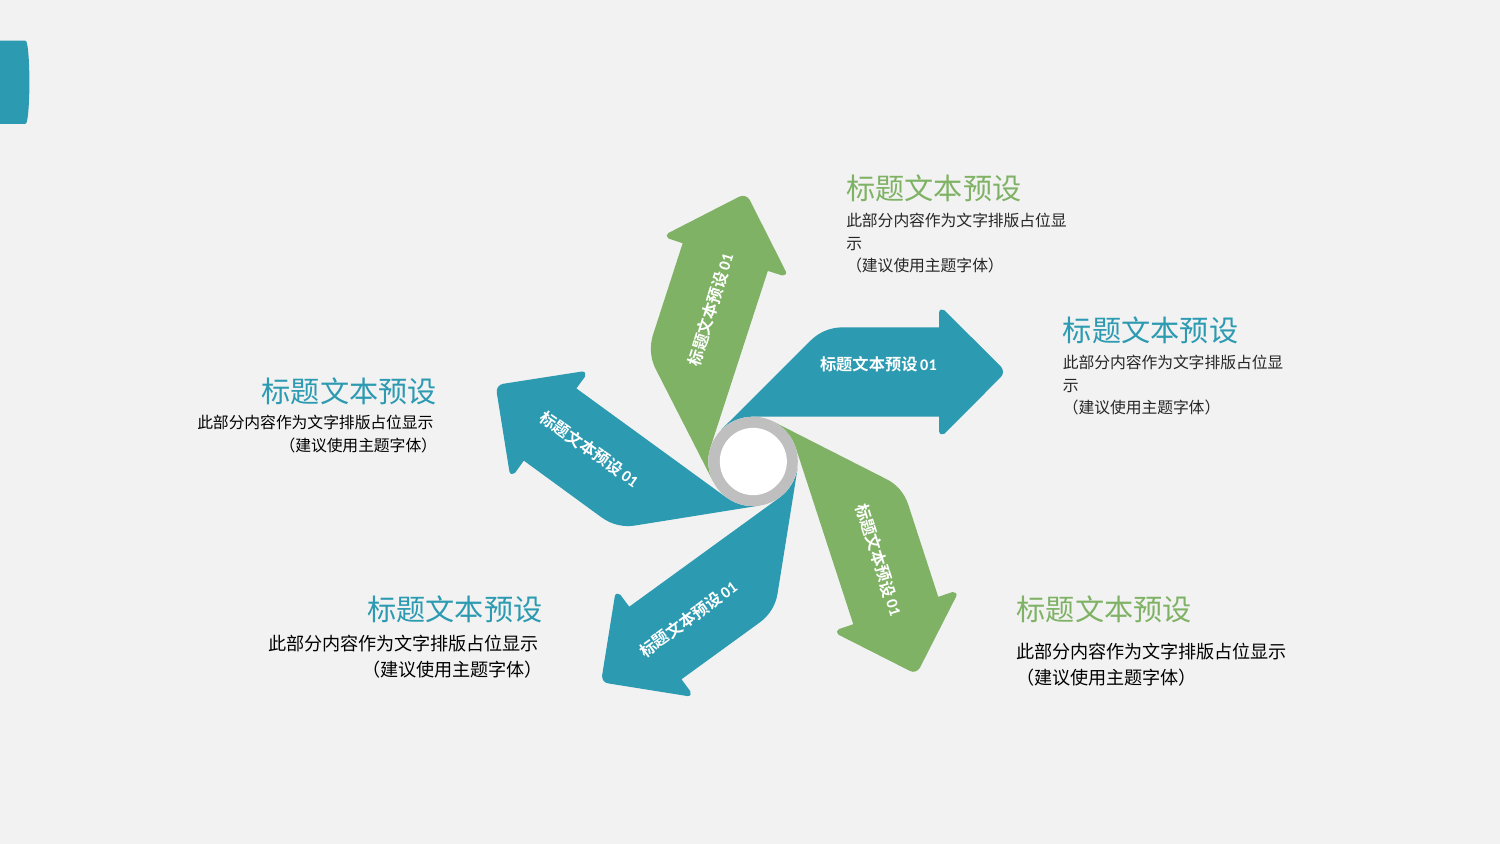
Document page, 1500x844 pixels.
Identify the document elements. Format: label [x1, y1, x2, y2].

text_box [137, 371, 497, 479]
text_box [242, 589, 602, 697]
text_box [495, 194, 1004, 697]
text_box [786, 168, 1142, 276]
text_box [957, 589, 1317, 697]
text_box [1003, 310, 1359, 418]
